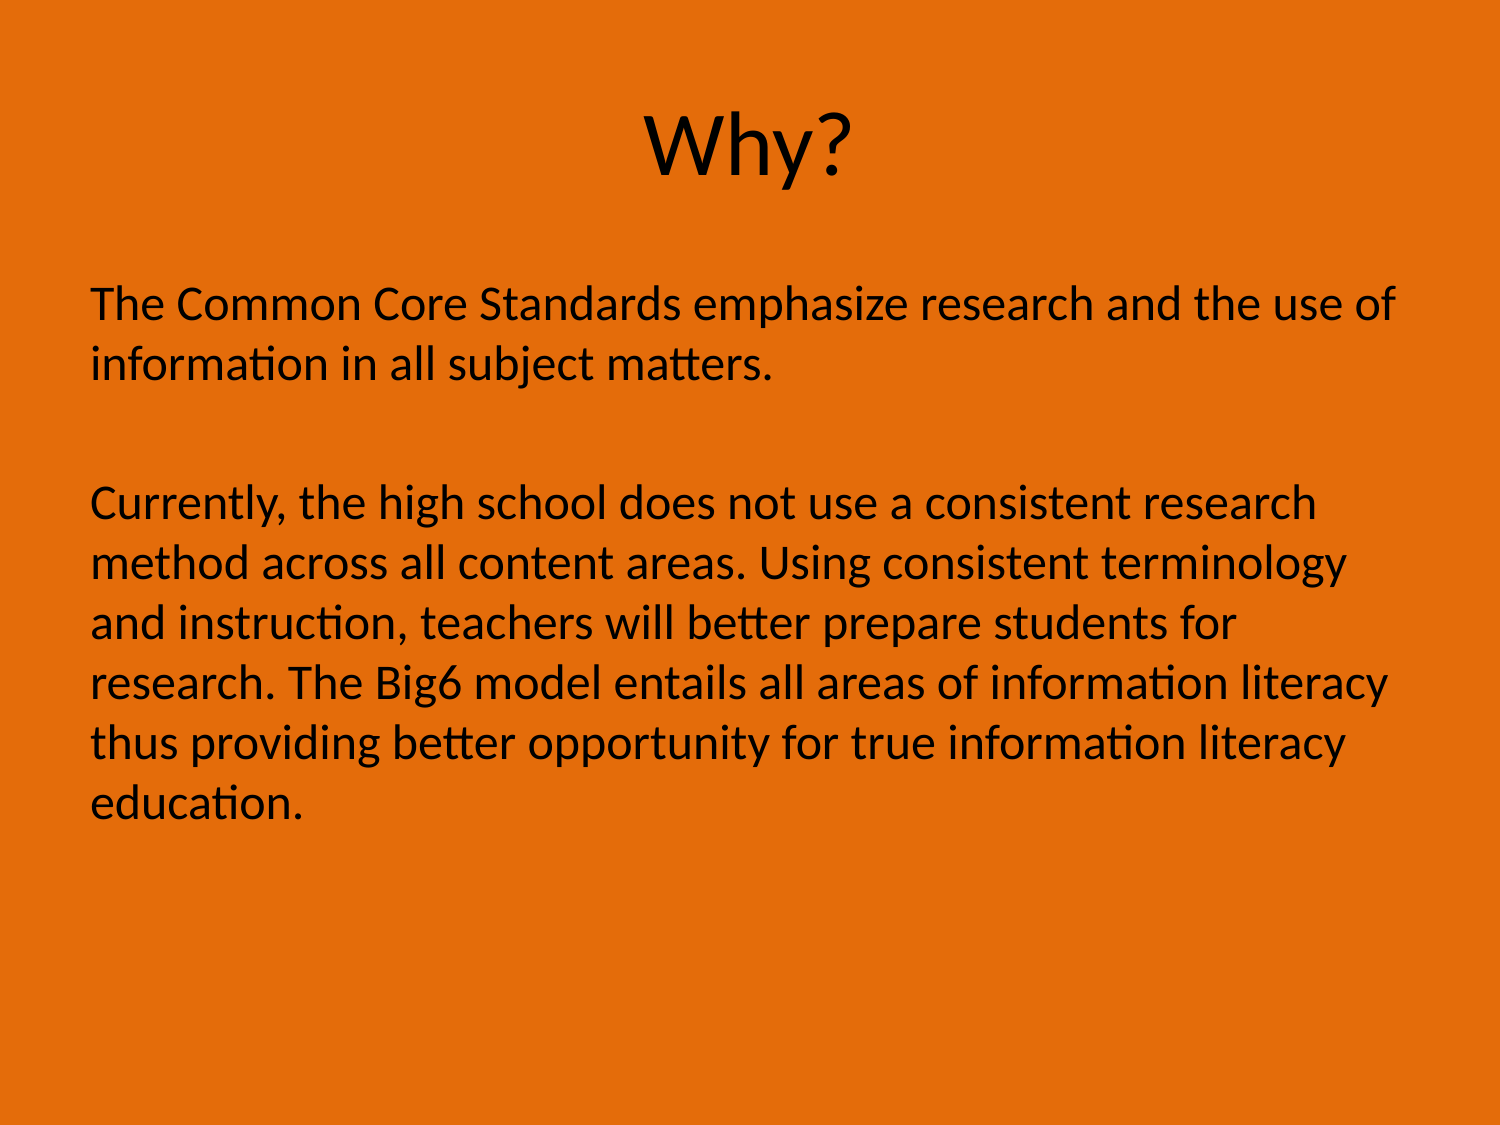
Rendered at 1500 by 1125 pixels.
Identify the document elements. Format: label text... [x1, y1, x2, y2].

title Why? [75, 45, 1425, 233]
list The Common Core Standards emphasize research and the use of information in all subject matters. Currently, the high school does not use a consistent research method across all content areas. Using consistent terminology and instruction, teachers will better prepare students for research. The Big6 model entails all areas of information literacy thus providing better opportunity for true information literacy education. [75, 262, 1425, 1005]
